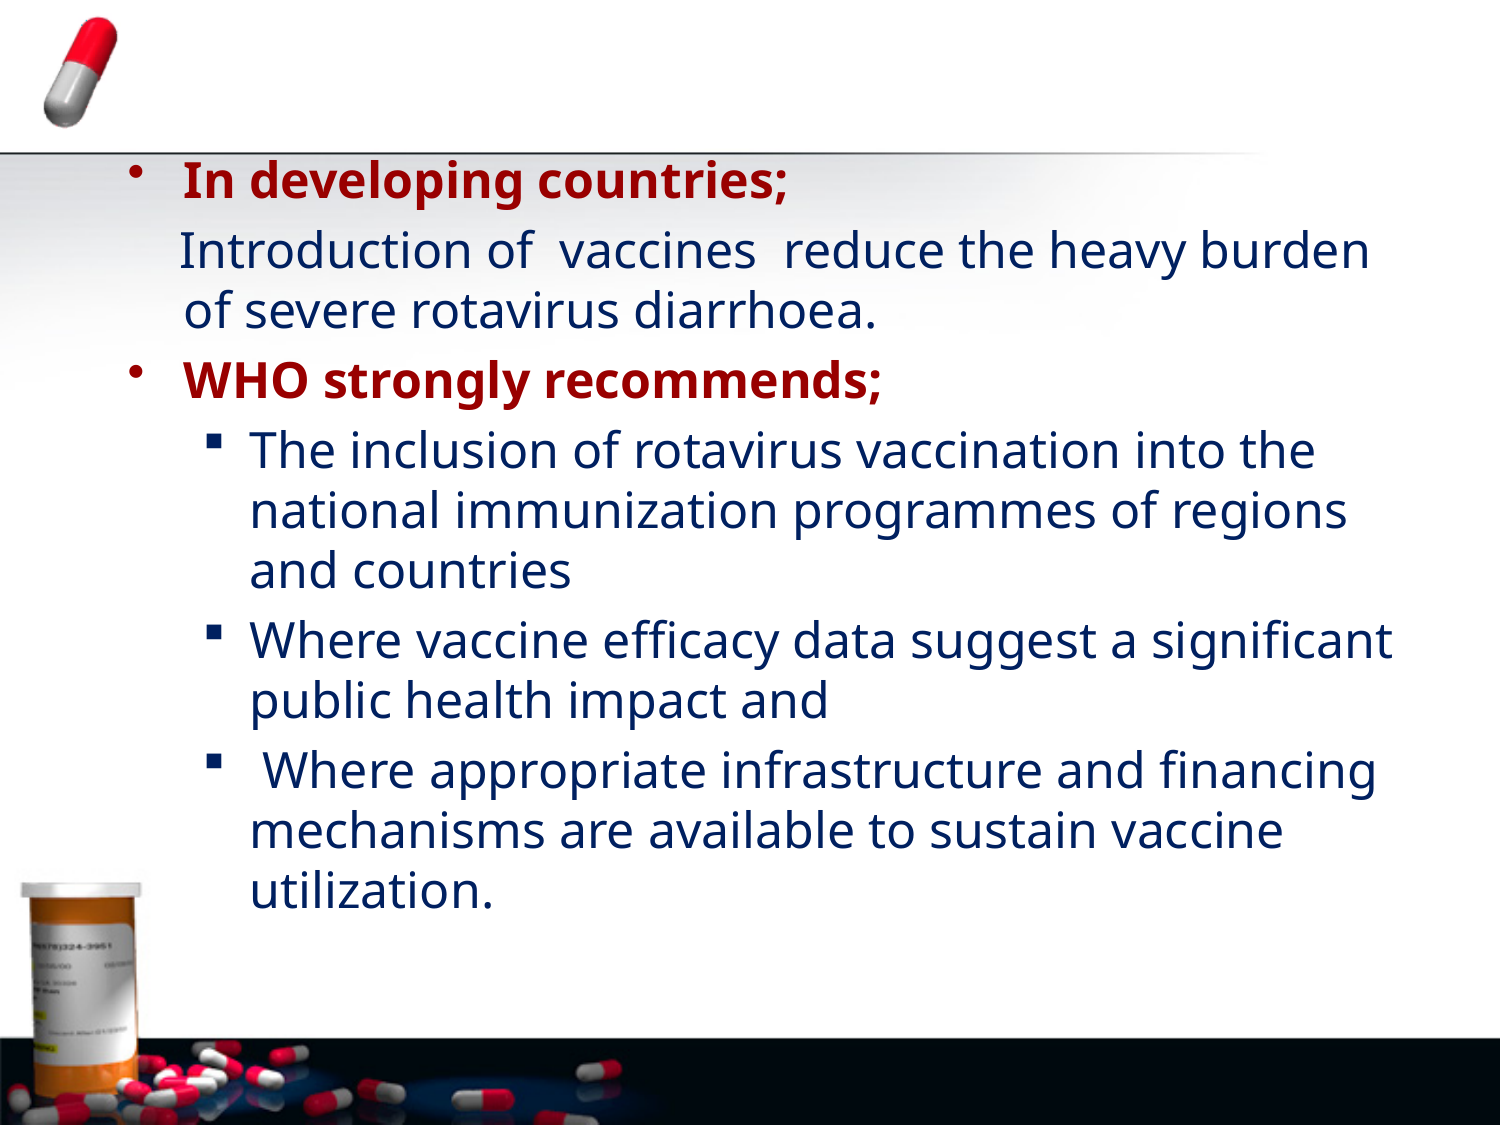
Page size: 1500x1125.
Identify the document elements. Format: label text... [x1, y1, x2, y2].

picture [0, 0, 1500, 1125]
list In developing countries; Introduction of vaccines reduce the heavy burden of severe rotavirus diarrhoea. WHO strongly recommends; The inclusion of rotavirus vaccination into the national immunization programmes of regions and countries Where vaccine efficacy data suggest a significant public health impact and Where appropriate infrastructure and financing mechanisms are available to sustain vaccine utilization. [112, 140, 1430, 997]
